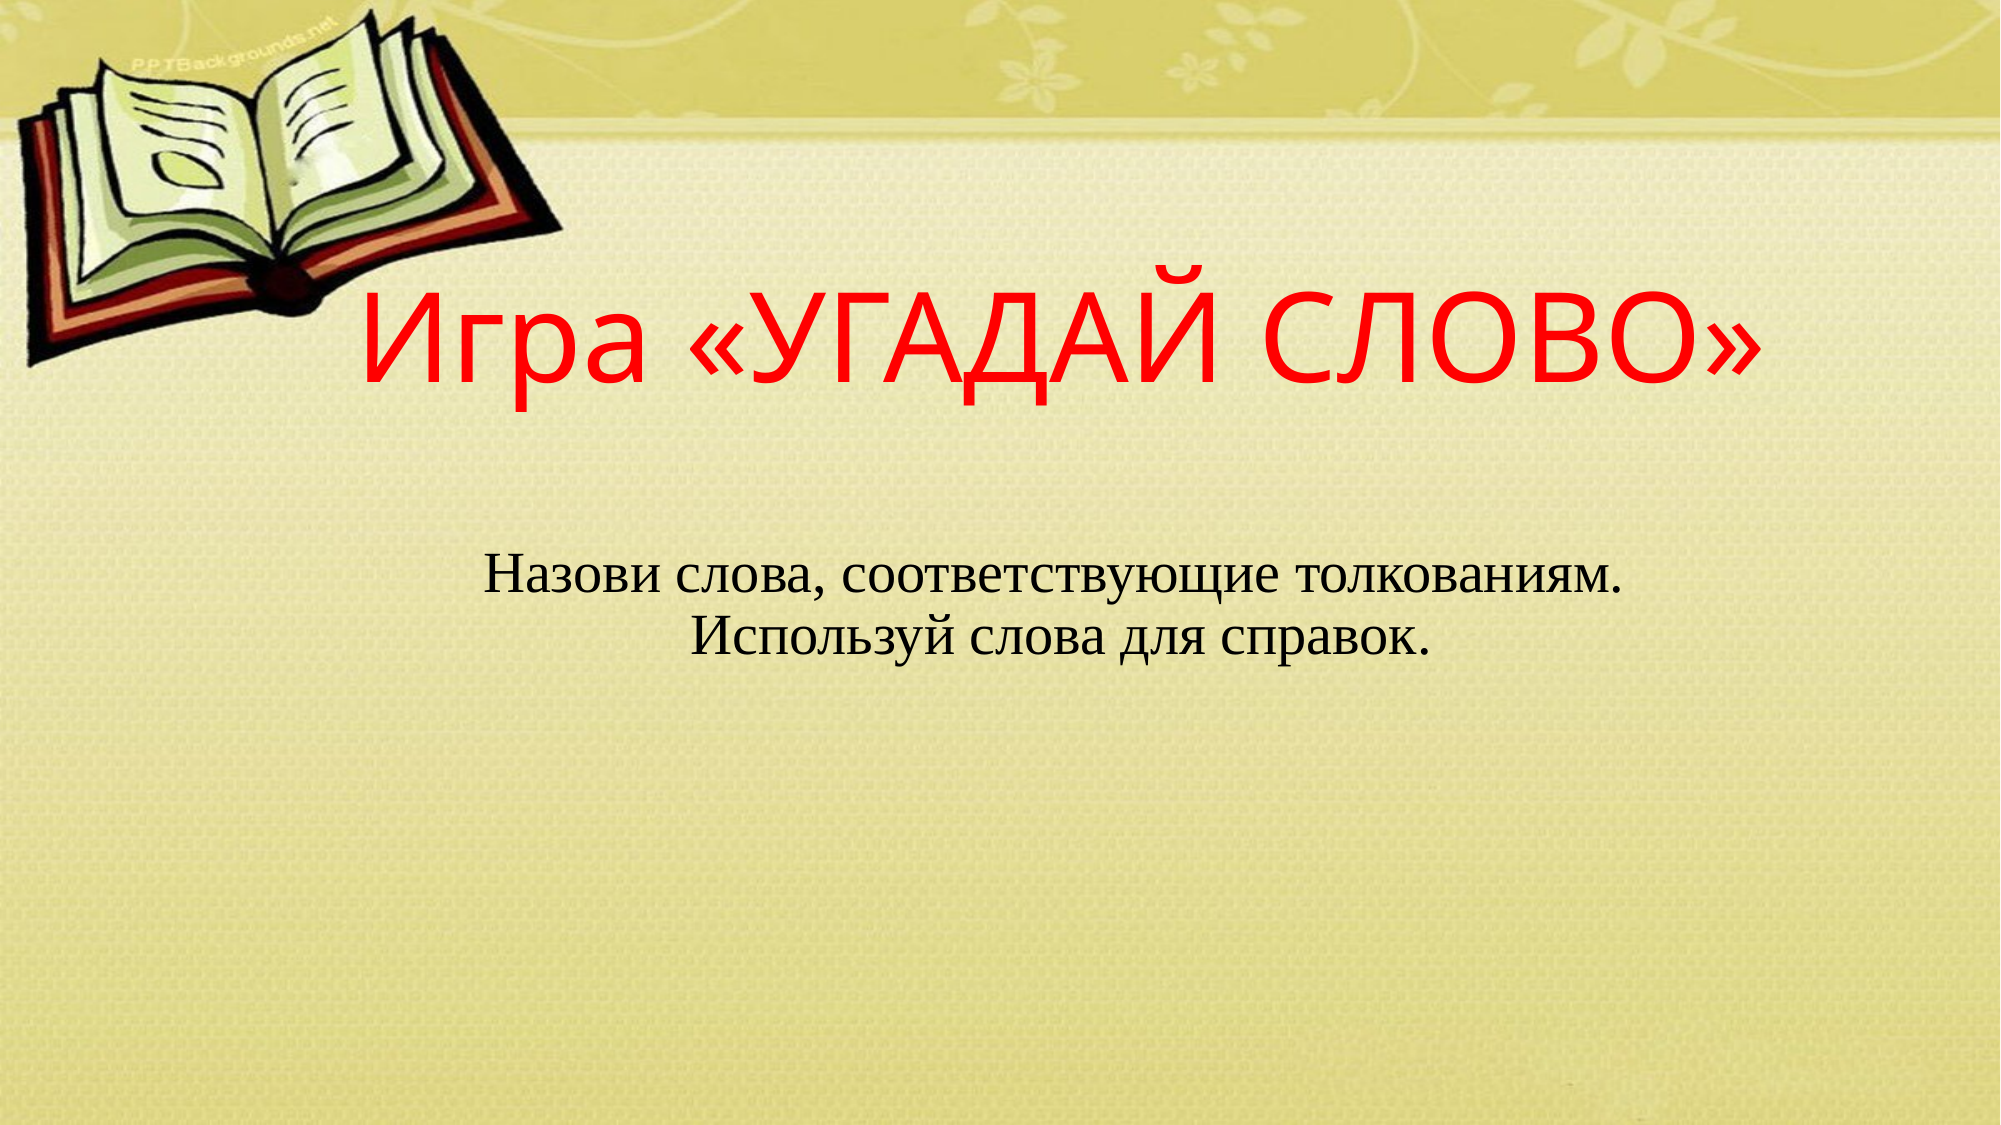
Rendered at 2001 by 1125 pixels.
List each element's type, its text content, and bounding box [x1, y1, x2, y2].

title Игра «УГАДАЙ СЛОВО» [198, 232, 1924, 450]
text_box Назови слова, соответствующие толкованиям. Используй слова для справок. [198, 450, 1924, 760]
picture [0, 0, 2001, 1125]
